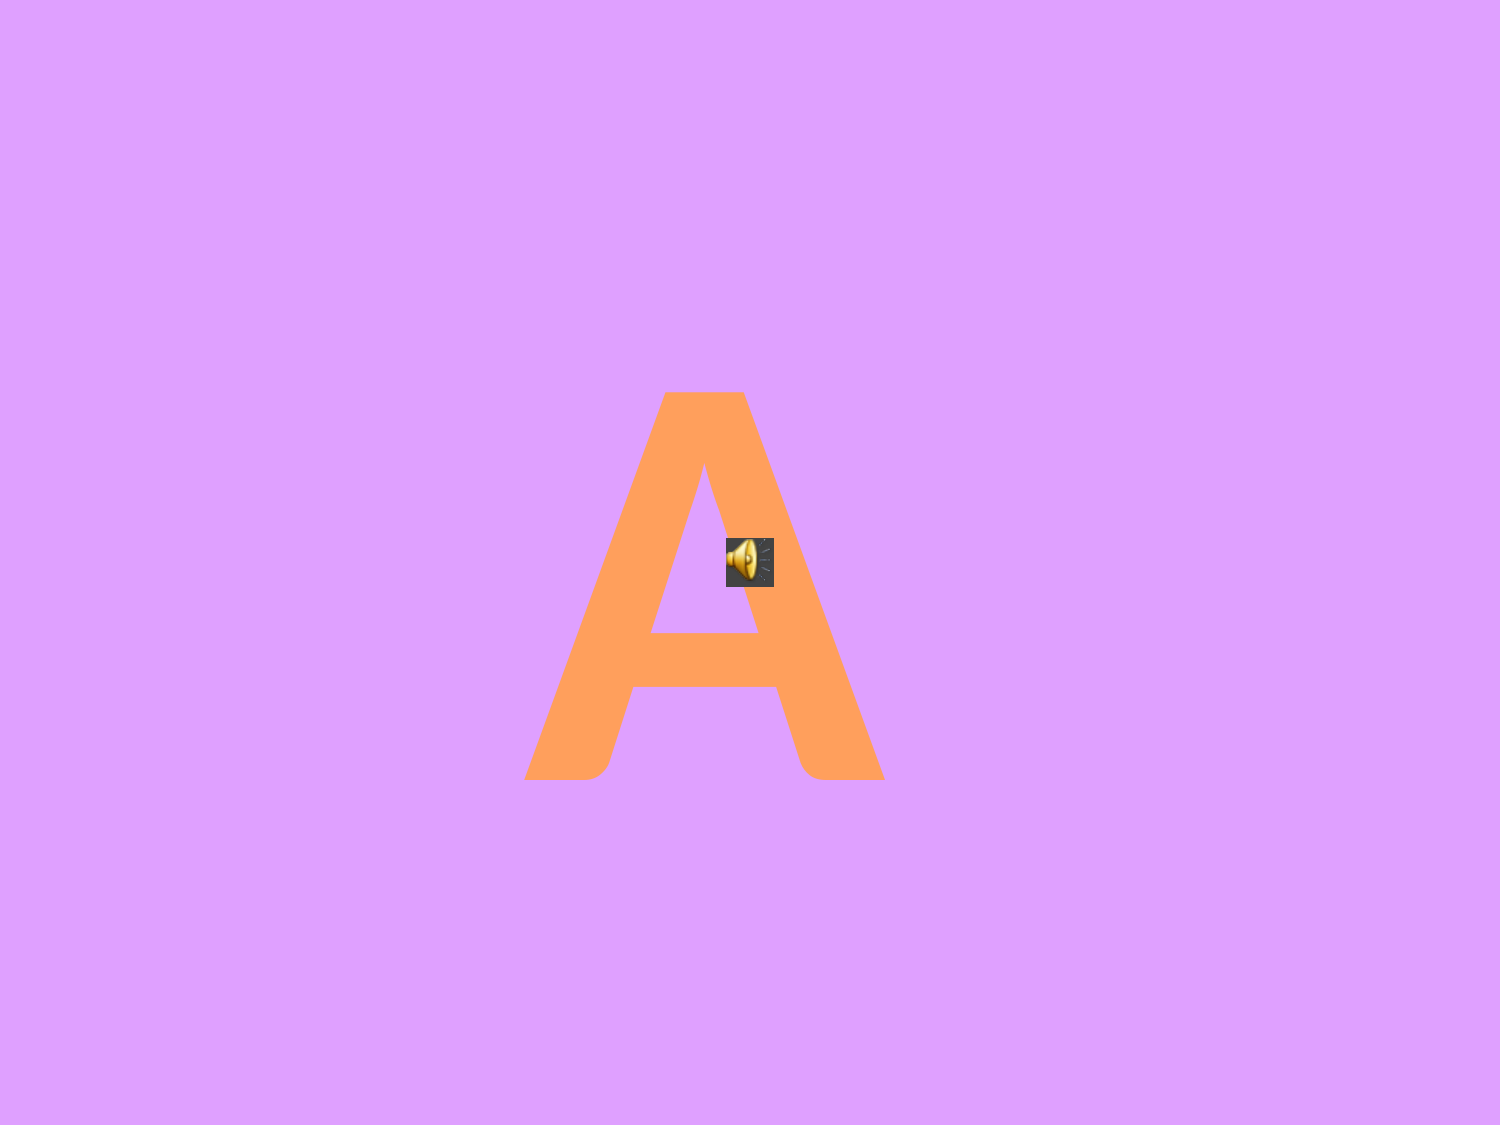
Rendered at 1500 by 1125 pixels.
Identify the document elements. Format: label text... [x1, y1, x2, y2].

picture [724, 537, 776, 588]
text_box A [508, 174, 901, 908]
